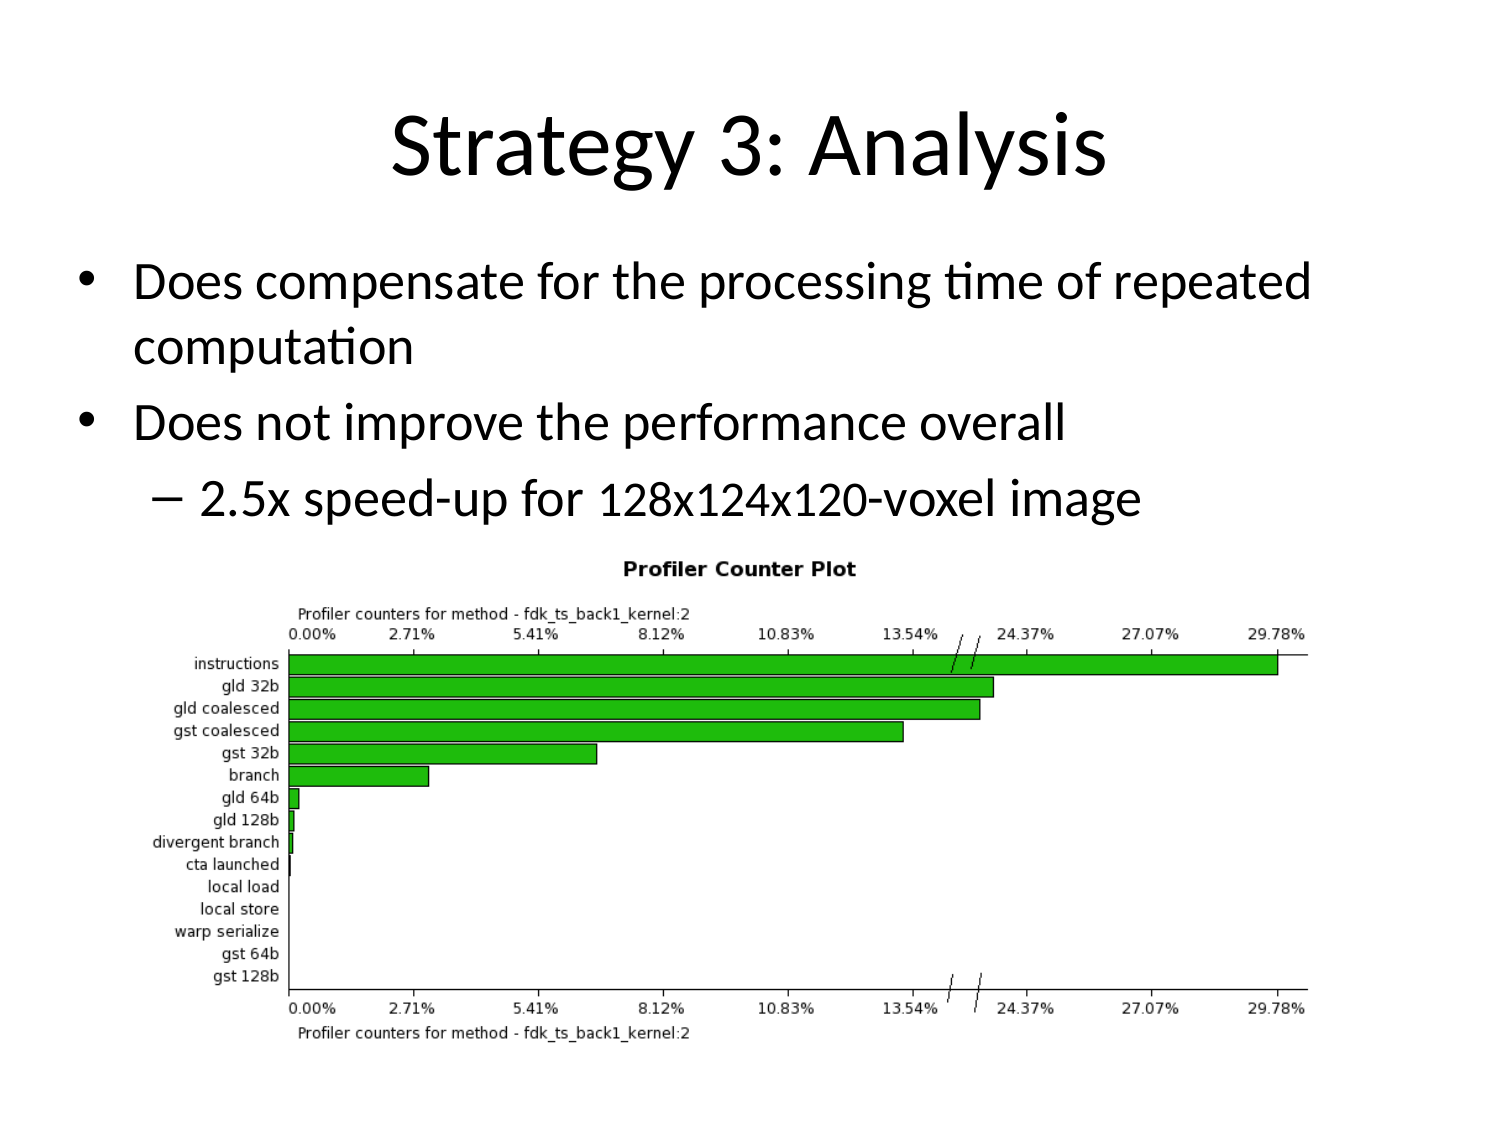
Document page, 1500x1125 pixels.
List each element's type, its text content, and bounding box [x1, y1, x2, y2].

title Strategy 3: Analysis [75, 45, 1425, 233]
list Does compensate for the processing time of repeated computation Does not improve the performance overall 2.5x speed-up for 128x124x120-voxel image [62, 237, 1413, 980]
picture [149, 549, 1318, 1051]
